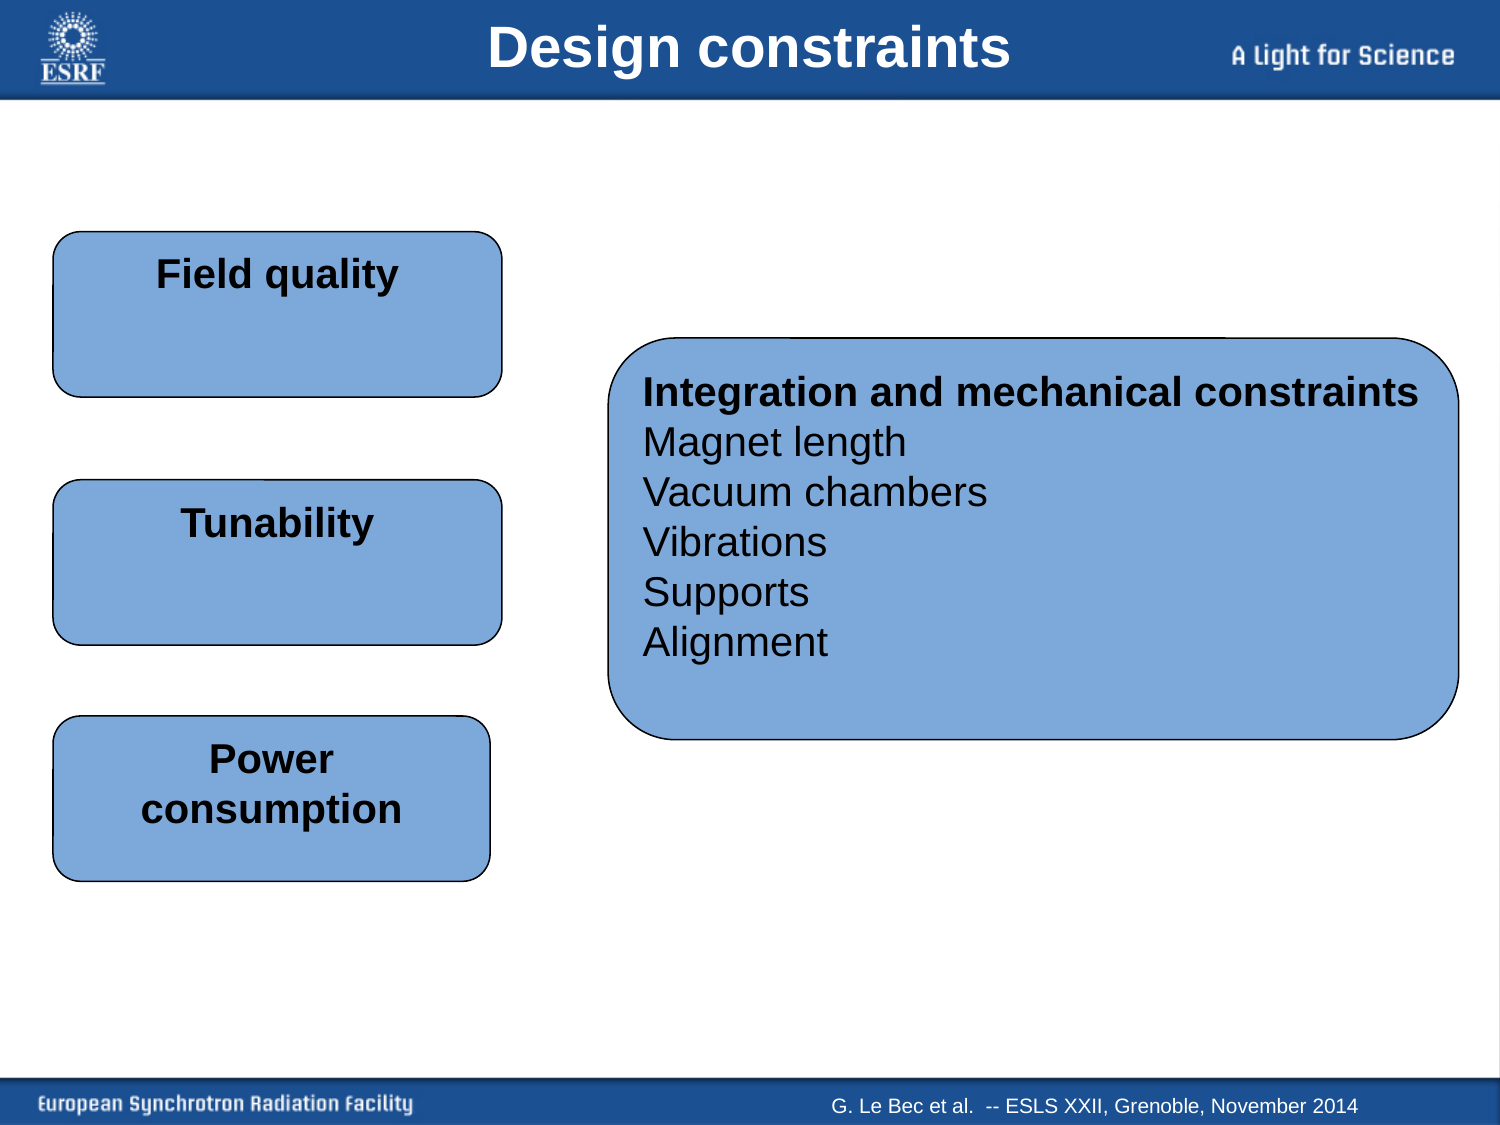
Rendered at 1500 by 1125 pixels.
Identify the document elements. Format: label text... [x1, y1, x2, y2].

footer G. Le Bec et al. -- ESLS XXII, Grenoble, November 2014 [689, 1084, 1374, 1123]
text_box Field quality [52, 231, 502, 398]
text_box Power consumption [52, 715, 491, 882]
text_box Tunability [52, 479, 502, 646]
title Design constraints [74, 0, 1426, 114]
text_box Integration and mechanical constraints Magnet length Vacuum chambers Vibrations Supports Alignment [608, 337, 1459, 740]
picture [0, 0, 1500, 1125]
